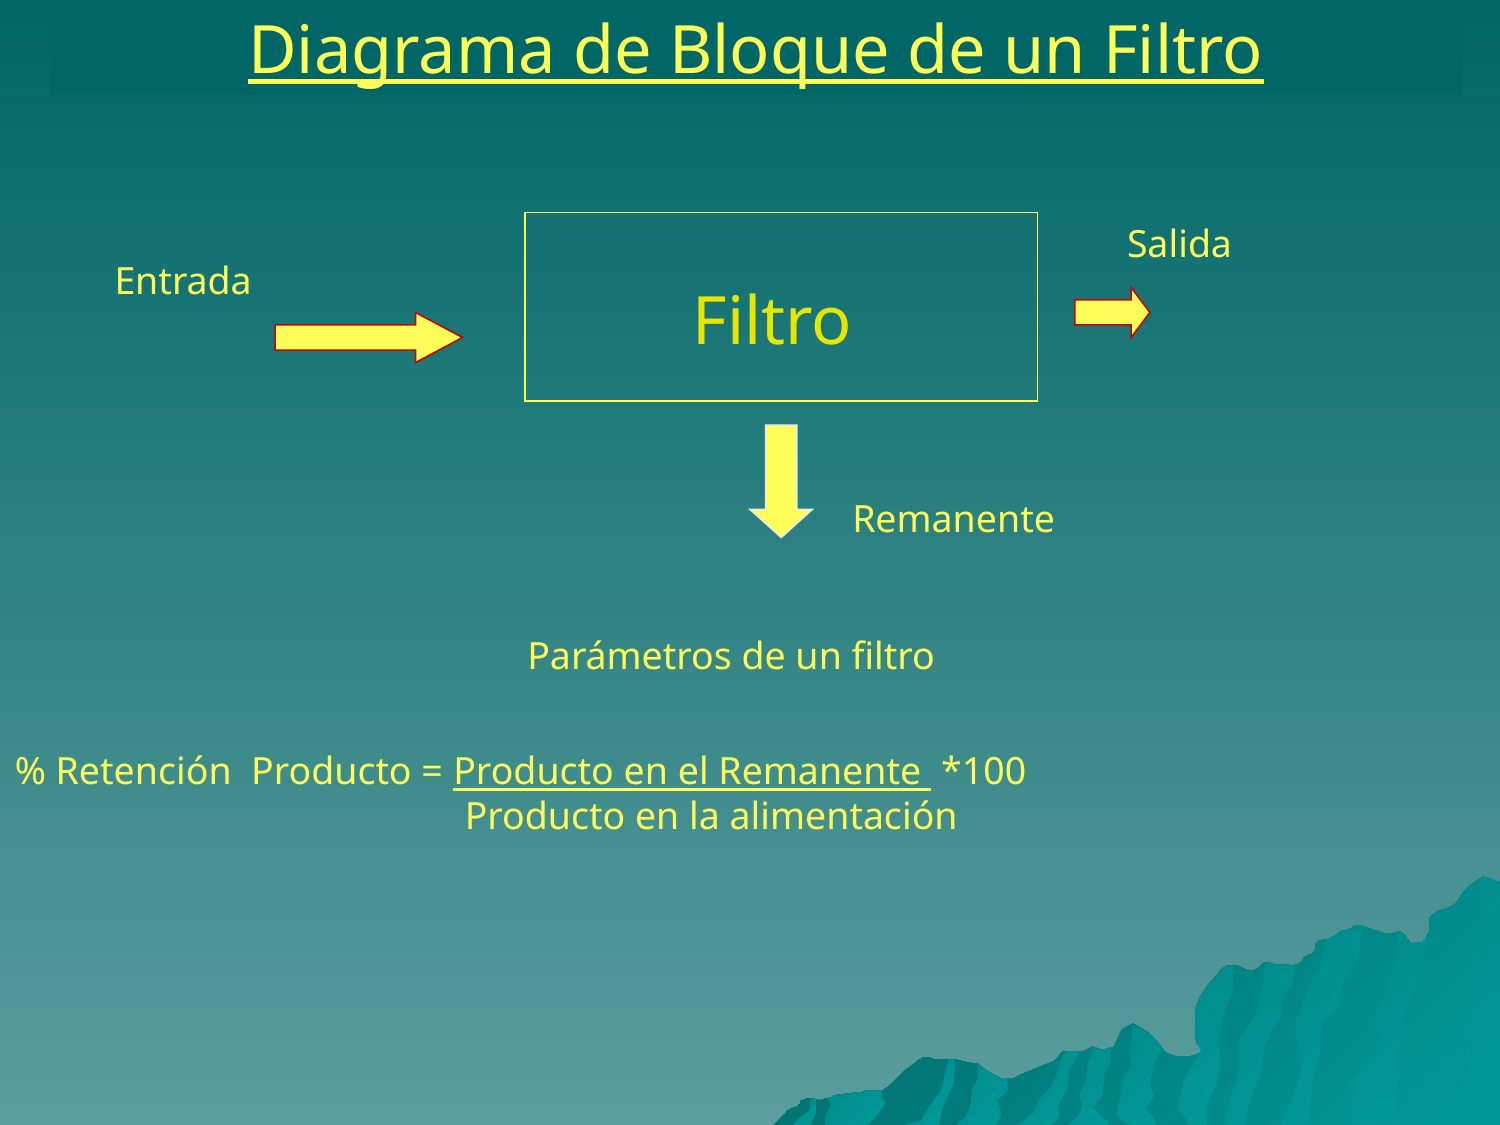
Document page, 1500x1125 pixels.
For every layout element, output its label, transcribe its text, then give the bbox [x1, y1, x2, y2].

text_box Diagrama de Bloque de un Filtro [49, 0, 1463, 95]
text_box Parámetros de un filtro % Retención Producto = Producto en el Remanente *100 Producto en la alimentación [0, 624, 1463, 845]
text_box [274, 212, 1151, 538]
text_box Salida [1151, 212, 1338, 273]
text_box Entrada [99, 249, 269, 310]
